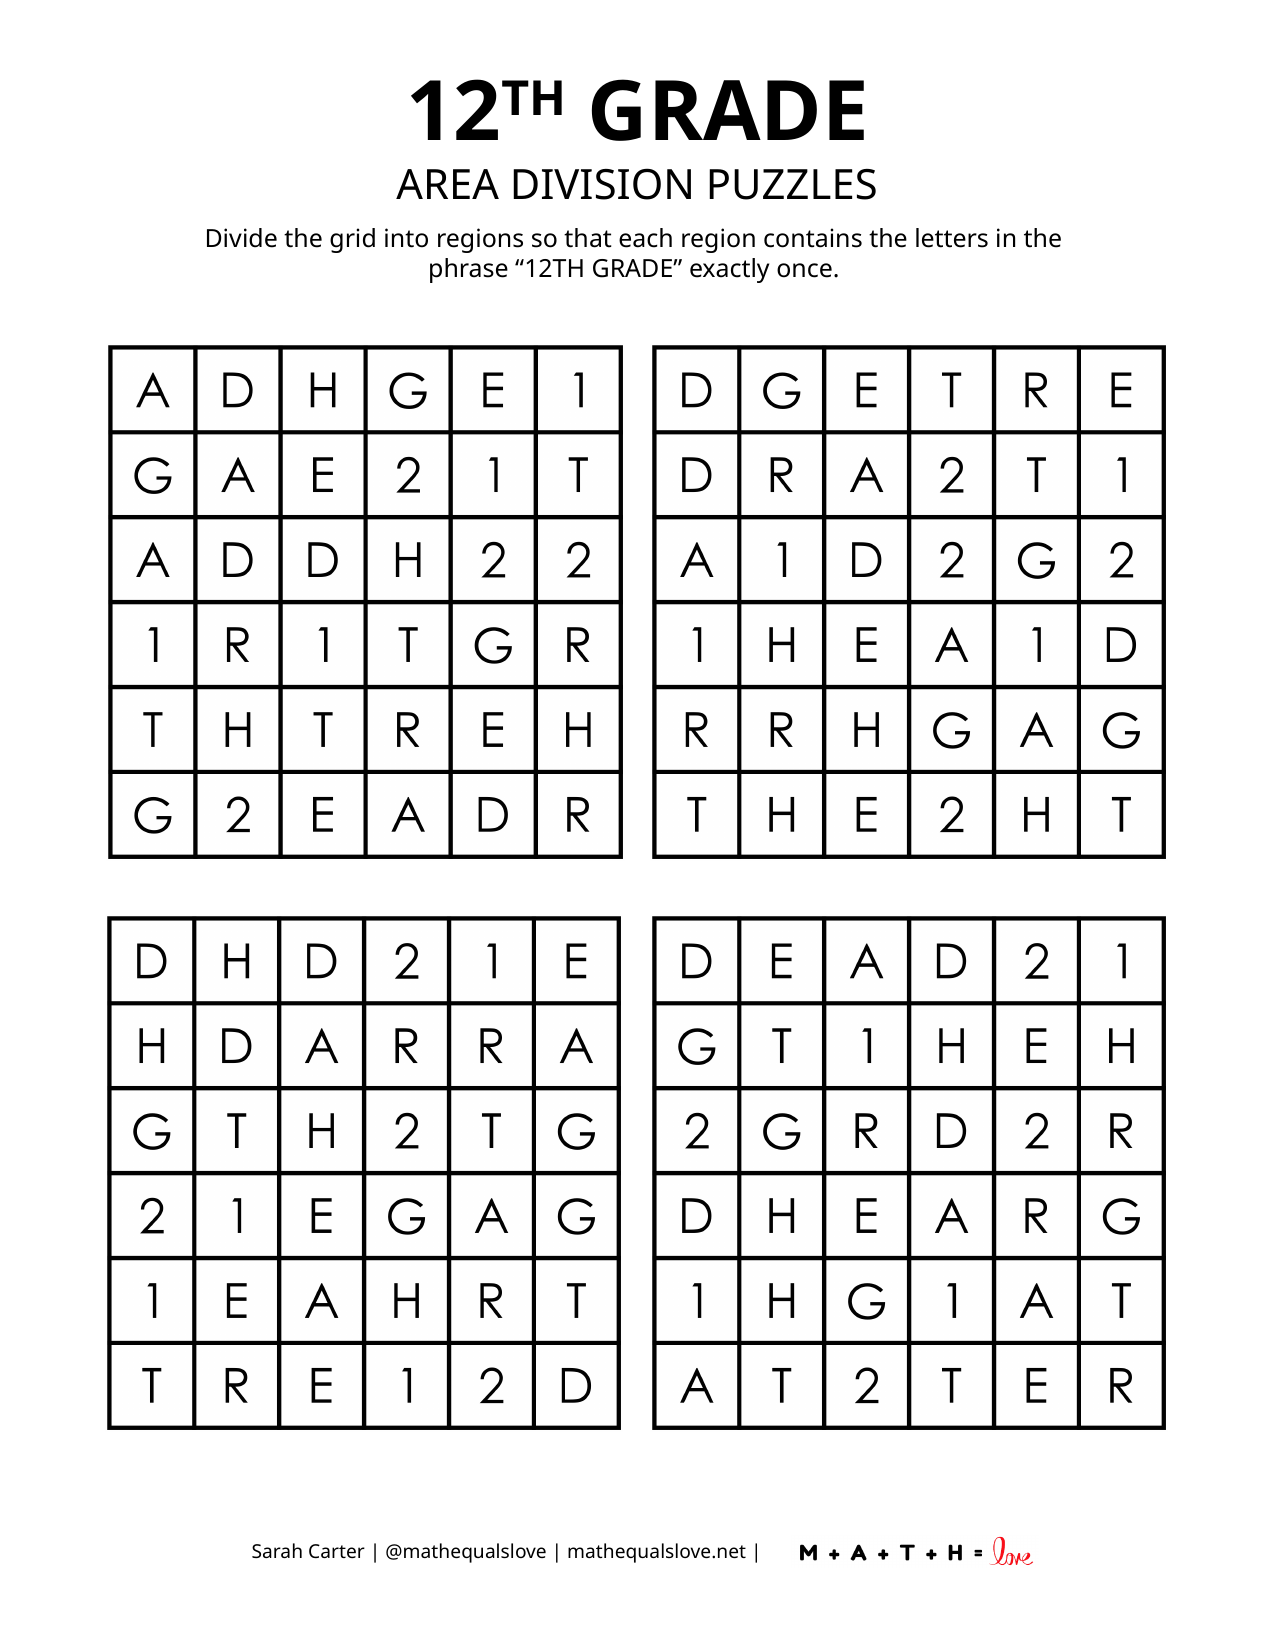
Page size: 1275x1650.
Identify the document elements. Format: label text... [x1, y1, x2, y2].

picture [106, 342, 625, 862]
picture [104, 913, 624, 1433]
picture [790, 1534, 1039, 1569]
picture [649, 913, 1169, 1433]
text_box Sarah Carter | @mathequalslove | mathequalslove.net | [236, 1532, 1071, 1570]
text_box Divide the grid into regions so that each region contains the letters in the phrase “12TH GRADE” exactly once. [0, 214, 1275, 290]
picture [649, 342, 1169, 862]
text_box 12TH GRADE AREA DIVISION PUZZLES [77, 50, 1198, 214]
